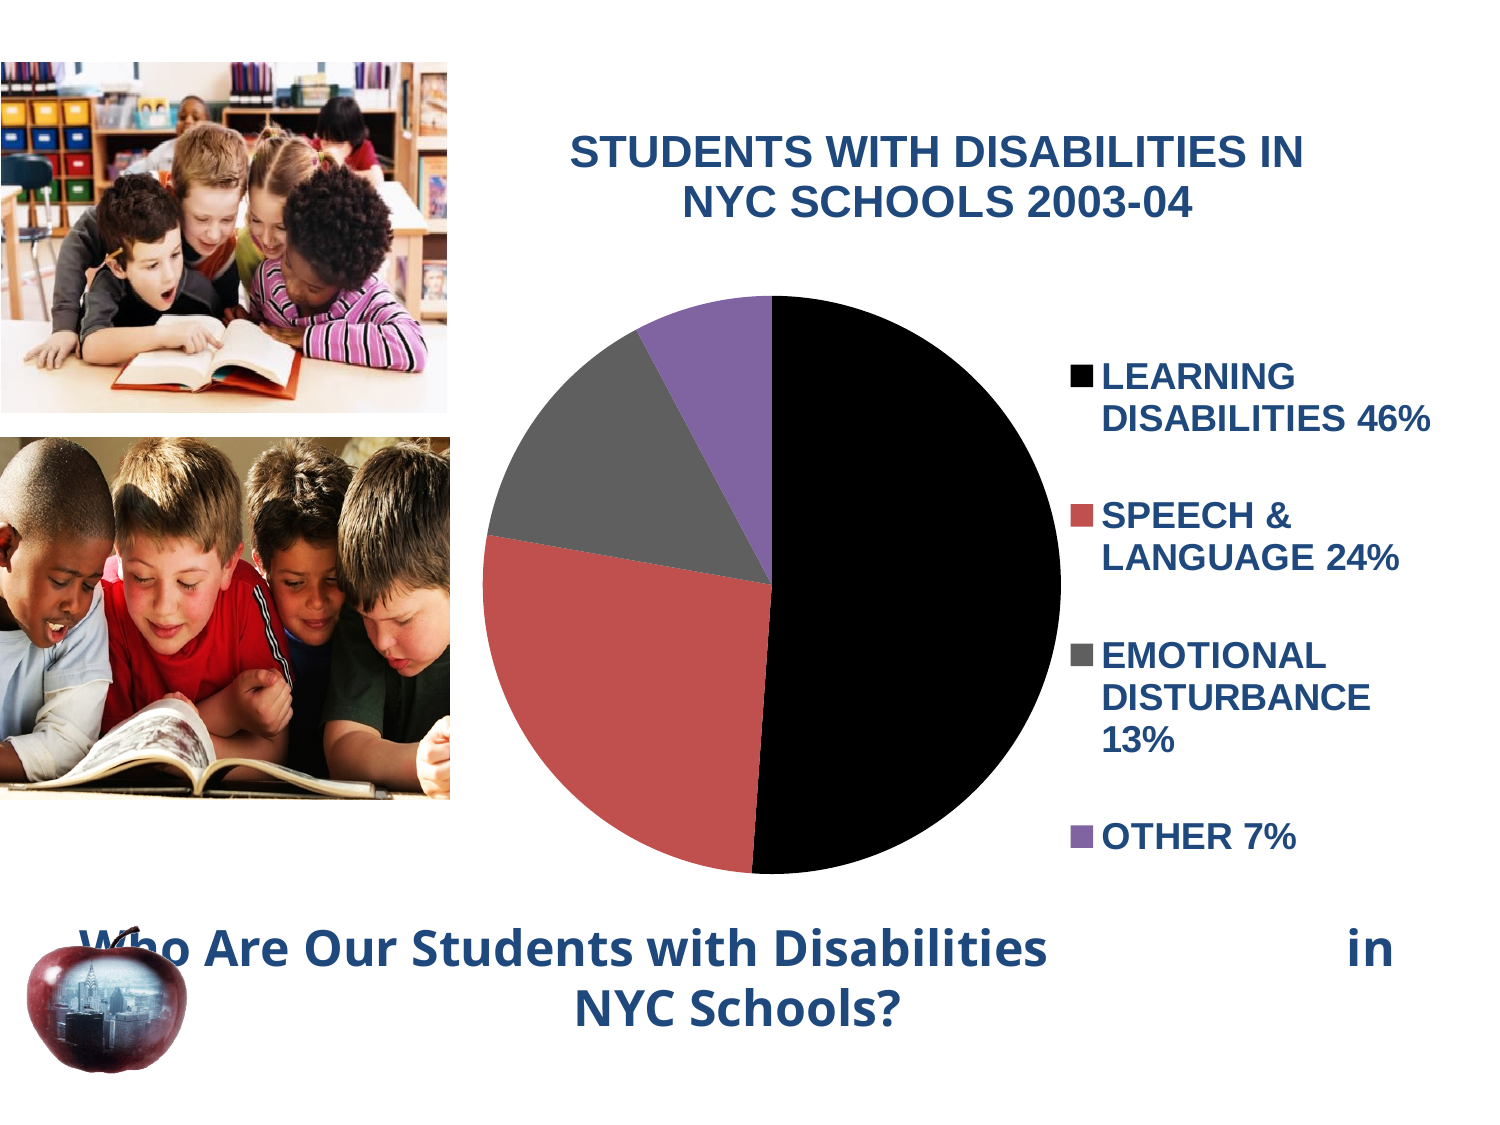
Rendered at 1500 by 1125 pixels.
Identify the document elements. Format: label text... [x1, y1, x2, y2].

chart [424, 87, 1451, 961]
title Who Are Our Students with Disabilities in NYC Schools? [49, 904, 1426, 1048]
picture [0, 437, 451, 801]
picture [24, 924, 188, 1076]
picture [0, 62, 451, 413]
